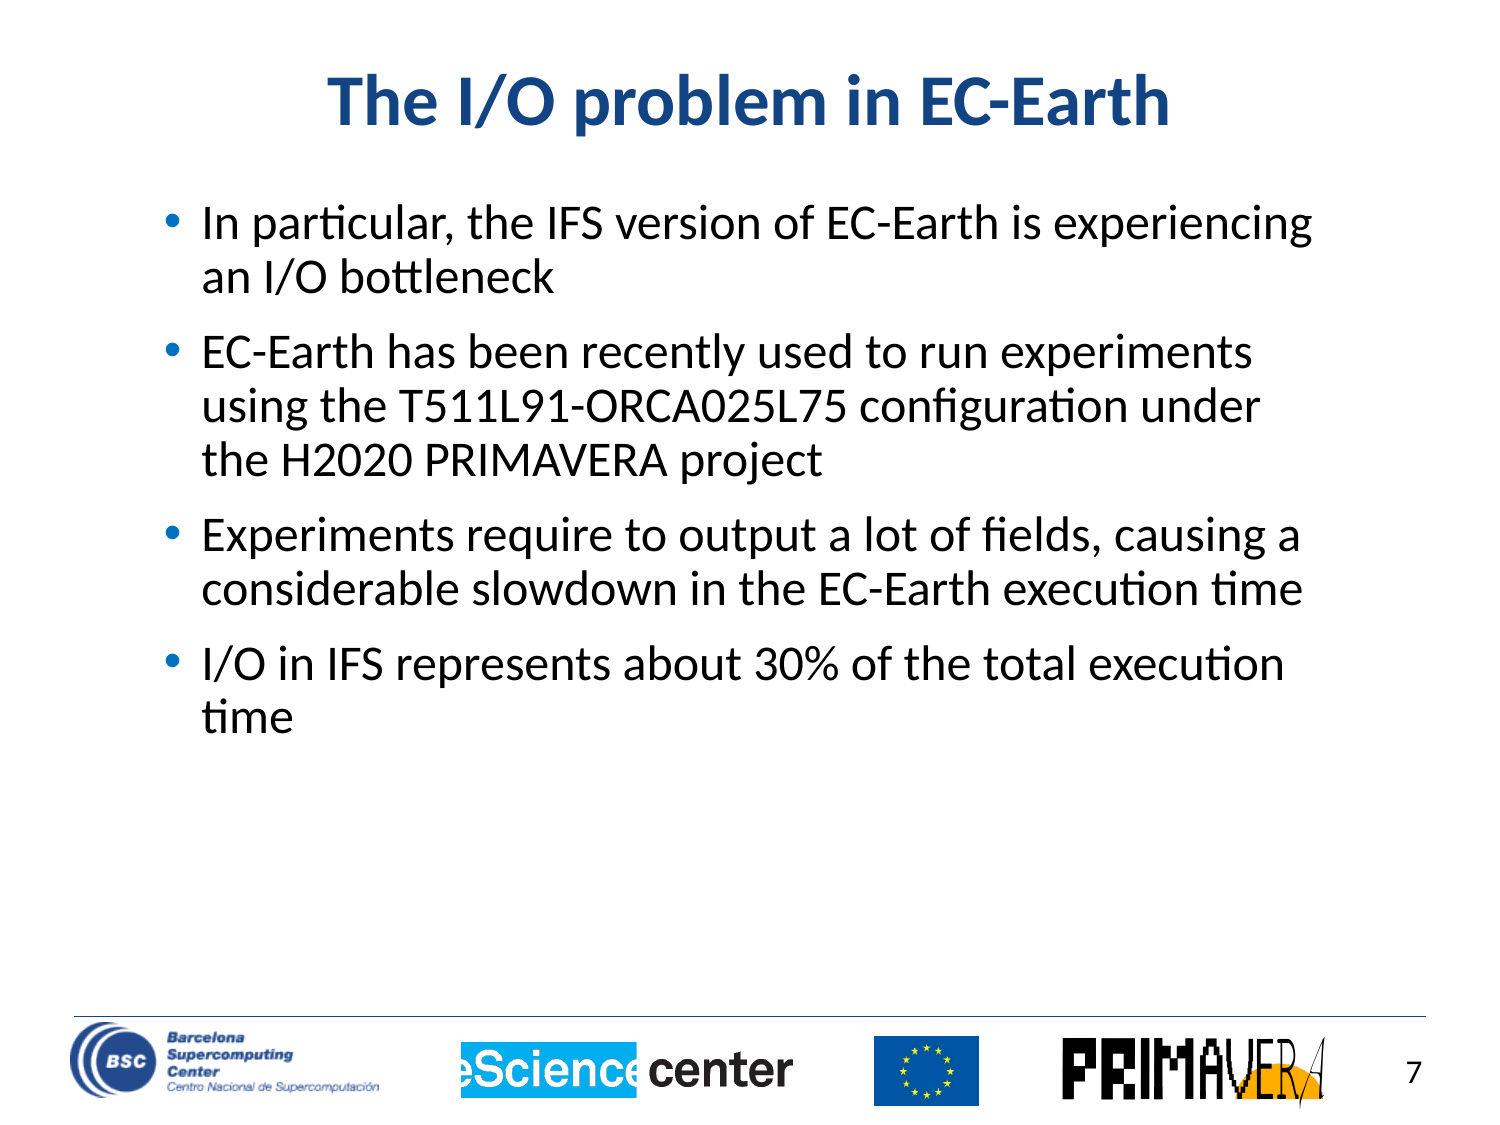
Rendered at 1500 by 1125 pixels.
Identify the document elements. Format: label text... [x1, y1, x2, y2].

title The I/O problem in EC-Earth [192, 45, 1308, 159]
list In particular, the IFS version of EC-Earth is experiencing an I/O bottleneck EC-Earth has been recently used to run experiments using the T511L91-ORCA025L75 configuration under the H2020 PRIMAVERA project Experiments require to output a lot of fields, causing a considerable slowdown in the EC-Earth execution time I/O in IFS represents about 30% of the total execution time [140, 166, 1360, 1006]
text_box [73, 1016, 1438, 1109]
